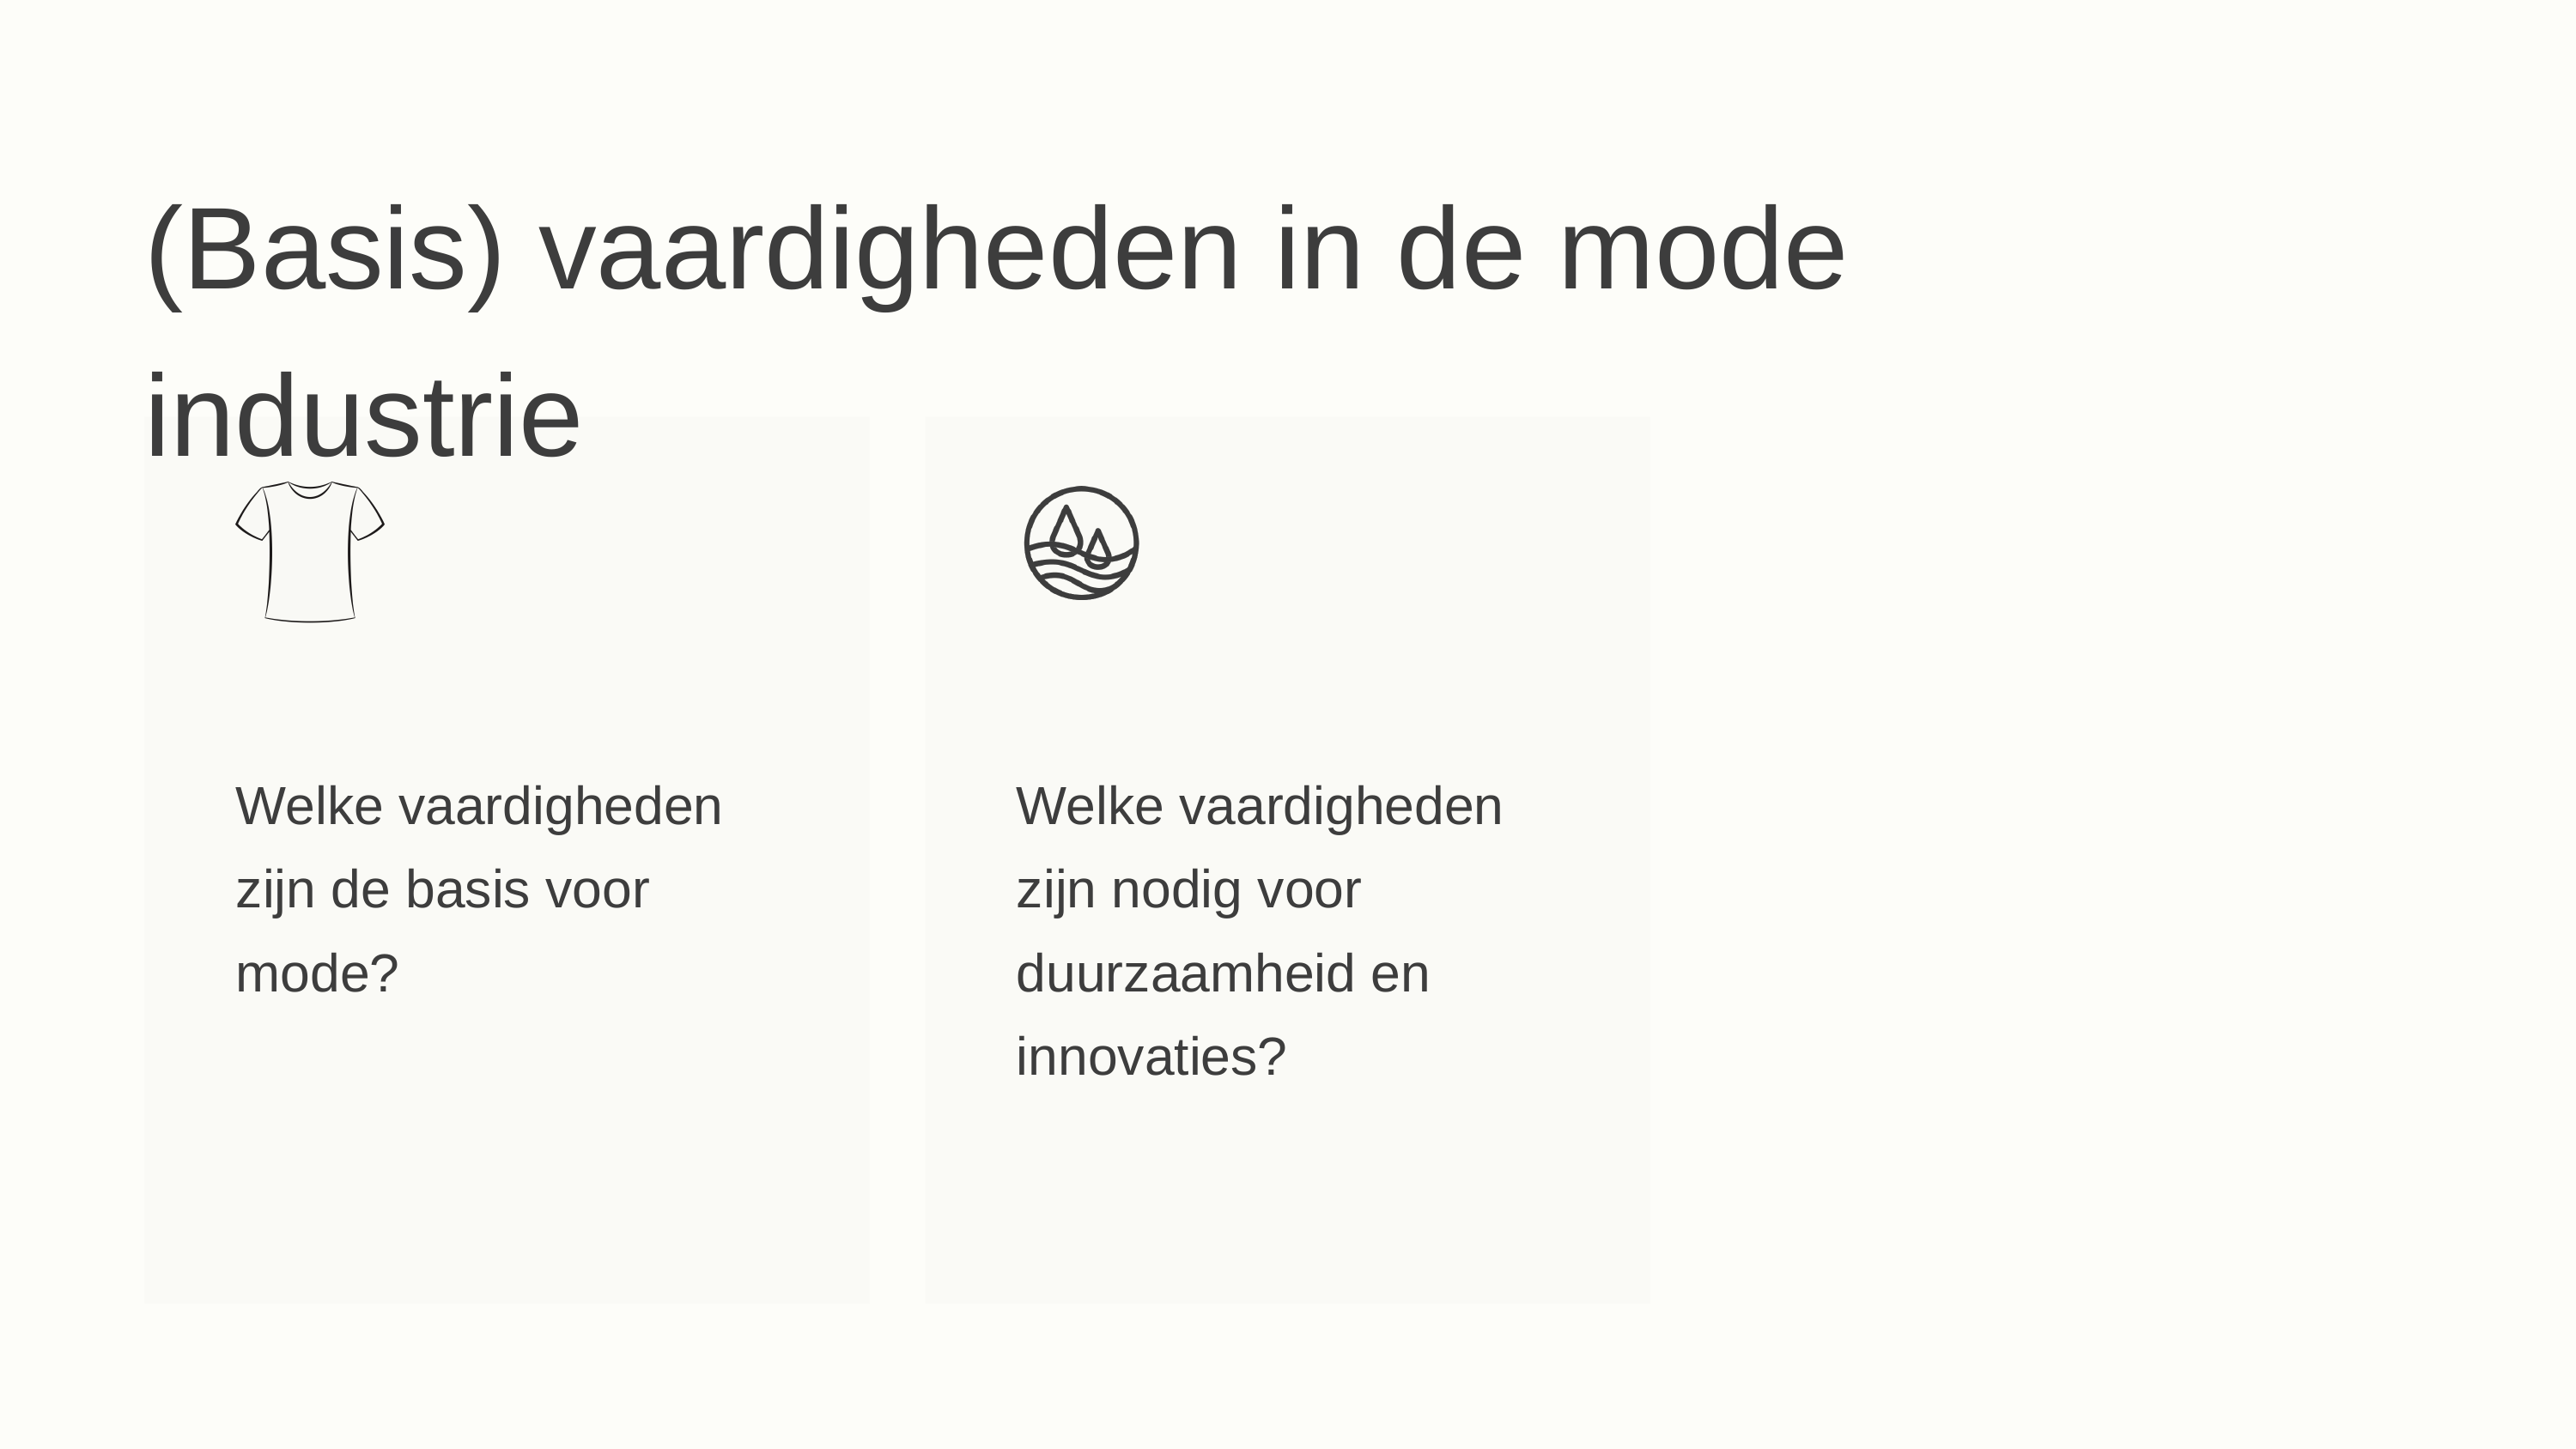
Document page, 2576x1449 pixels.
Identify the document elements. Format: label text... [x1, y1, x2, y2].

text_box [925, 416, 1650, 1304]
picture [235, 481, 385, 624]
text_box Welke vaardigheden zijn de basis voor mode? [235, 751, 779, 1003]
text_box [144, 480, 870, 1304]
text_box Welke vaardigheden zijn nodig voor duurzaamheid en innovaties? [1016, 751, 1559, 1086]
text_box (Basis) vaardigheden in de mode industrie [144, 144, 2147, 480]
picture [1016, 485, 1146, 601]
